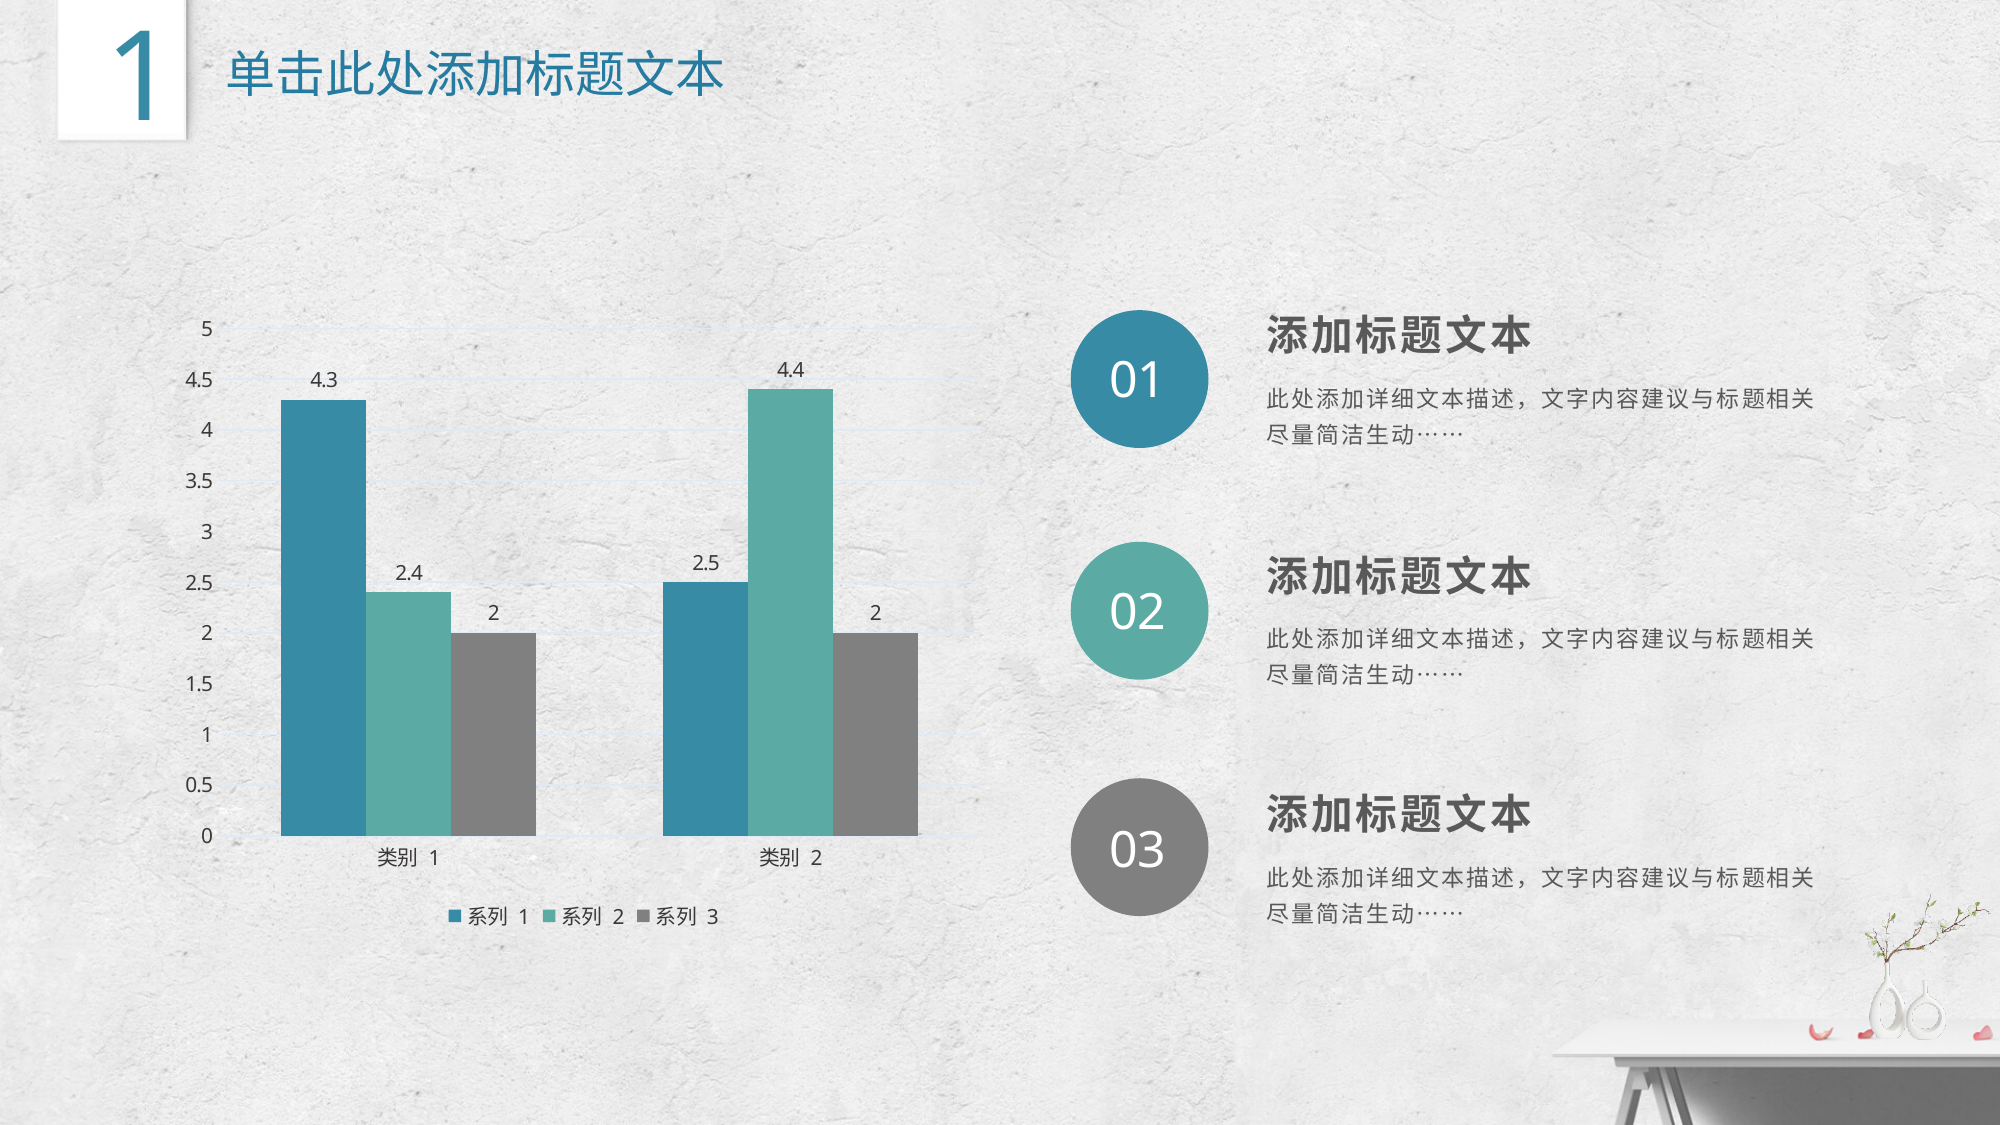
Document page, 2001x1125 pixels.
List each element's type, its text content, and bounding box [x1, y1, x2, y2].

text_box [1060, 778, 1851, 932]
picture [0, 0, 2000, 1125]
chart [168, 301, 998, 937]
text_box 单击此处添加标题文本 [210, 35, 924, 110]
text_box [1060, 541, 1851, 693]
text_box 1 [90, 0, 193, 153]
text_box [1060, 301, 1851, 453]
